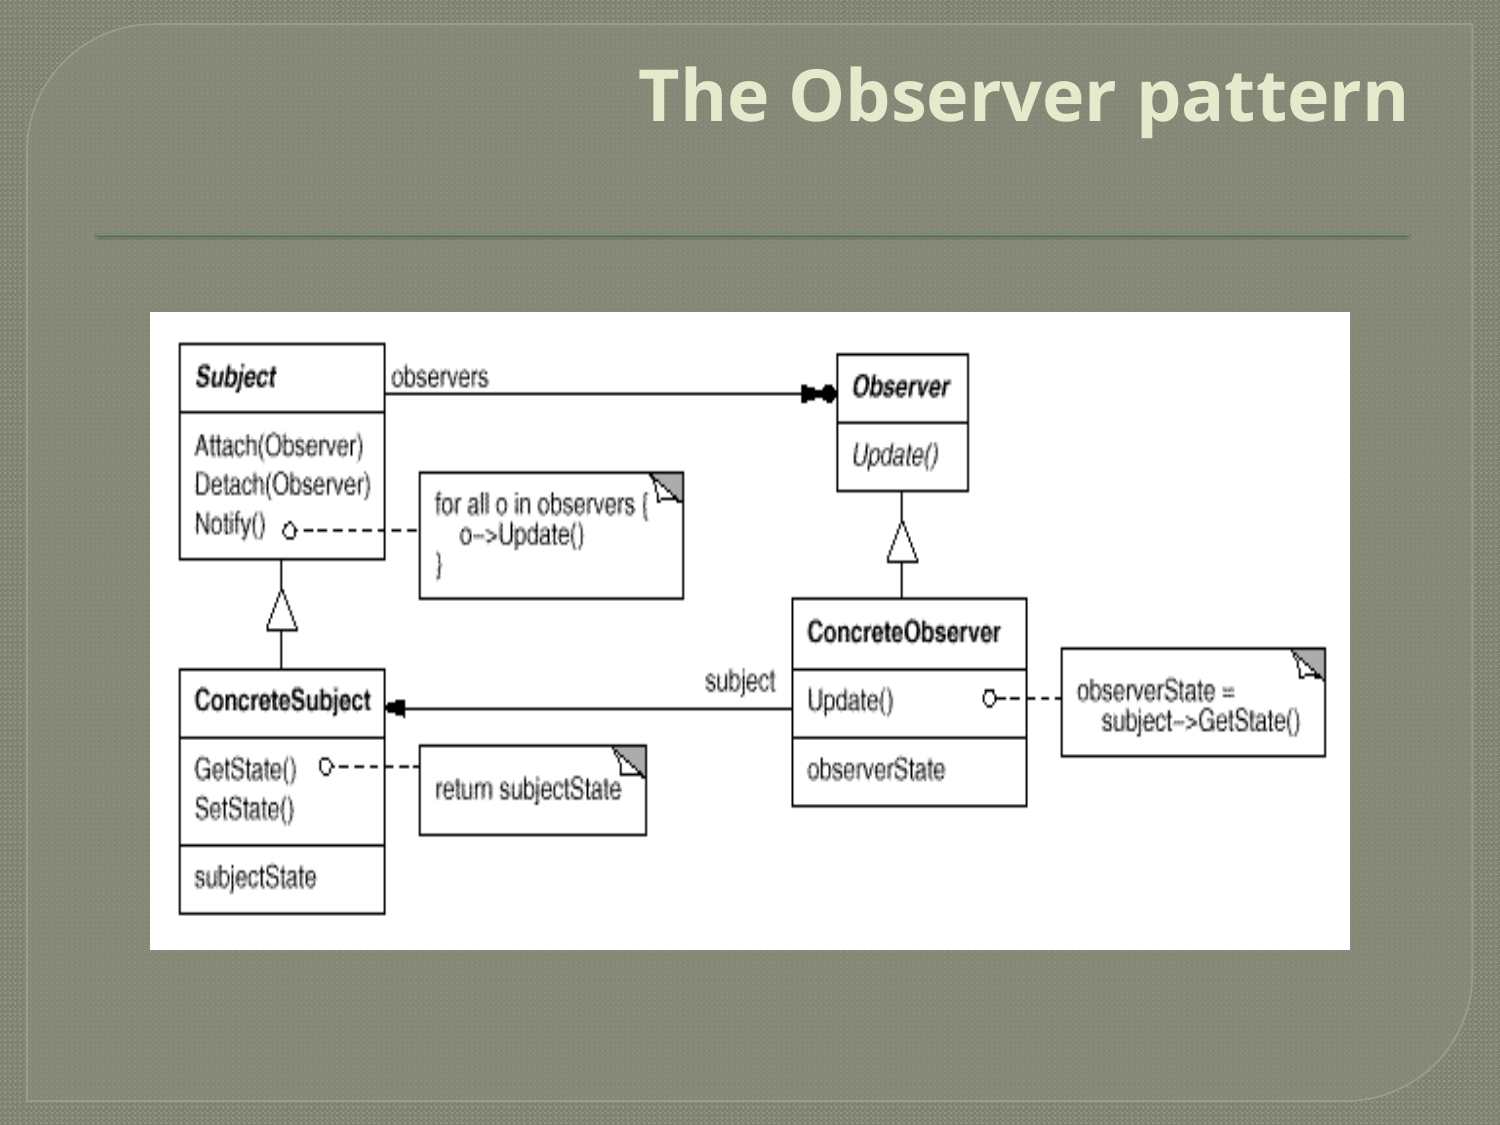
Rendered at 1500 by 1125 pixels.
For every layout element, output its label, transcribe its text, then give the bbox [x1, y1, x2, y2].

title The Observer pattern [75, 41, 1425, 230]
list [149, 312, 1351, 951]
